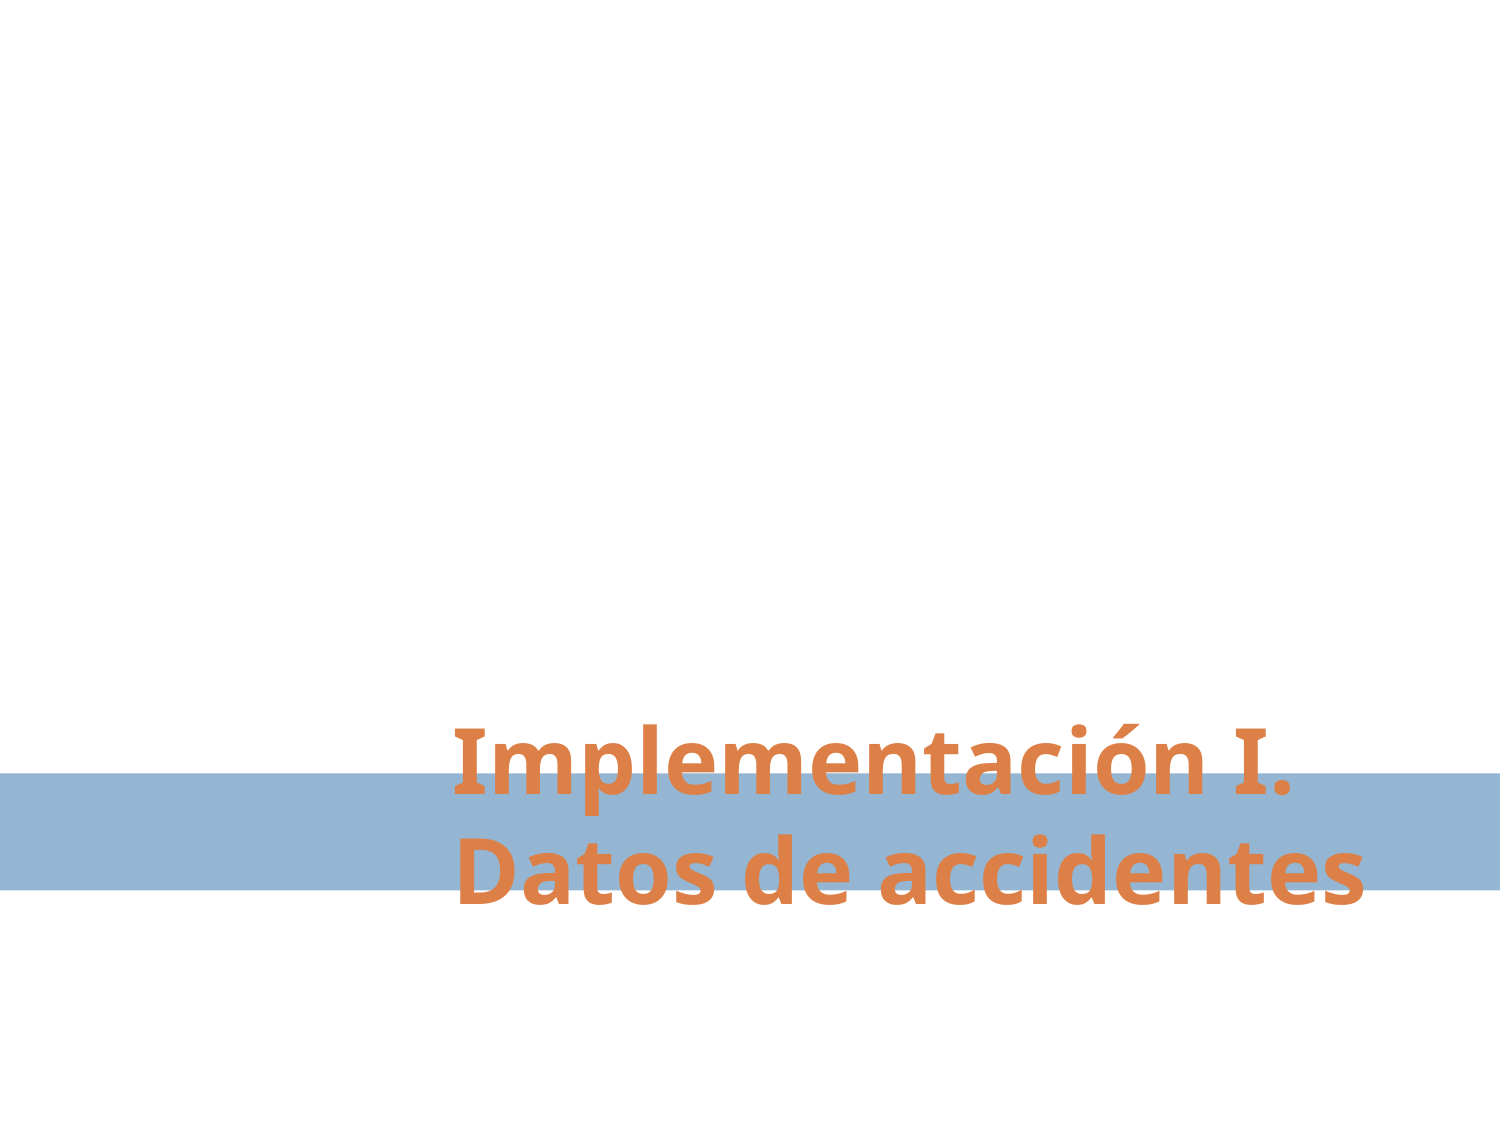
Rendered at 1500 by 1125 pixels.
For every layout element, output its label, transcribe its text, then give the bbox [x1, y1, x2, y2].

title Implementación I. Datos de accidentes [437, 662, 1500, 963]
text_box [0, 772, 437, 892]
